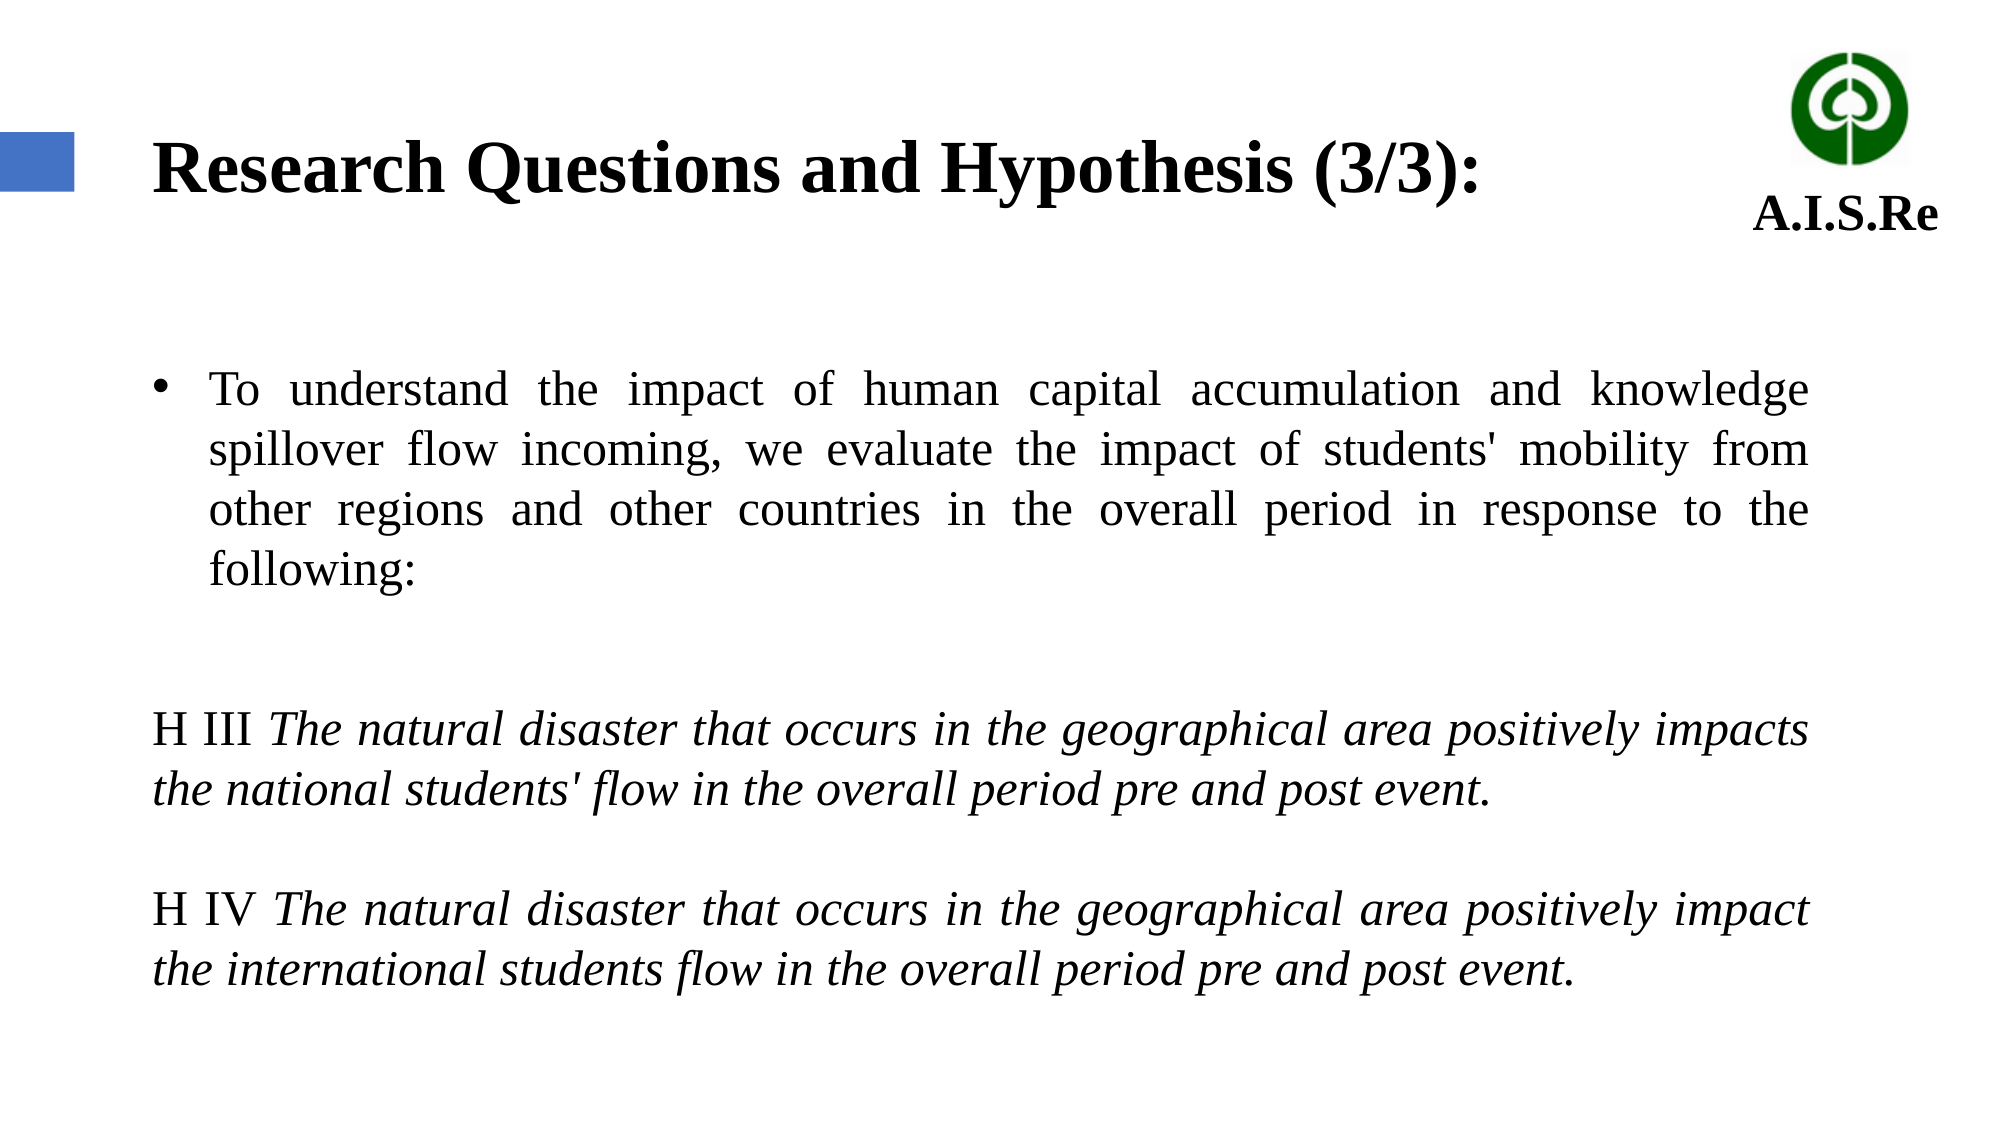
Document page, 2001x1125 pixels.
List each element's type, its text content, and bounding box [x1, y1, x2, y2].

picture [1789, 47, 1913, 172]
text_box A.I.S.Re [1737, 171, 1965, 249]
title Research Questions and Hypothesis (3/3): [137, 59, 1863, 278]
text_box To understand the impact of human capital accumulation and knowledge spillover flow incoming, we evaluate the impact of students' mobility from other regions and other countries in the overall period in response to the following: H III The natural disaster that occurs in the geographical area positively impacts the national students' flow in the overall period pre and post event. H IV The natural disaster that occurs in the geographical area positively impact the international students flow in the overall period pre and post event. [137, 348, 1826, 1048]
